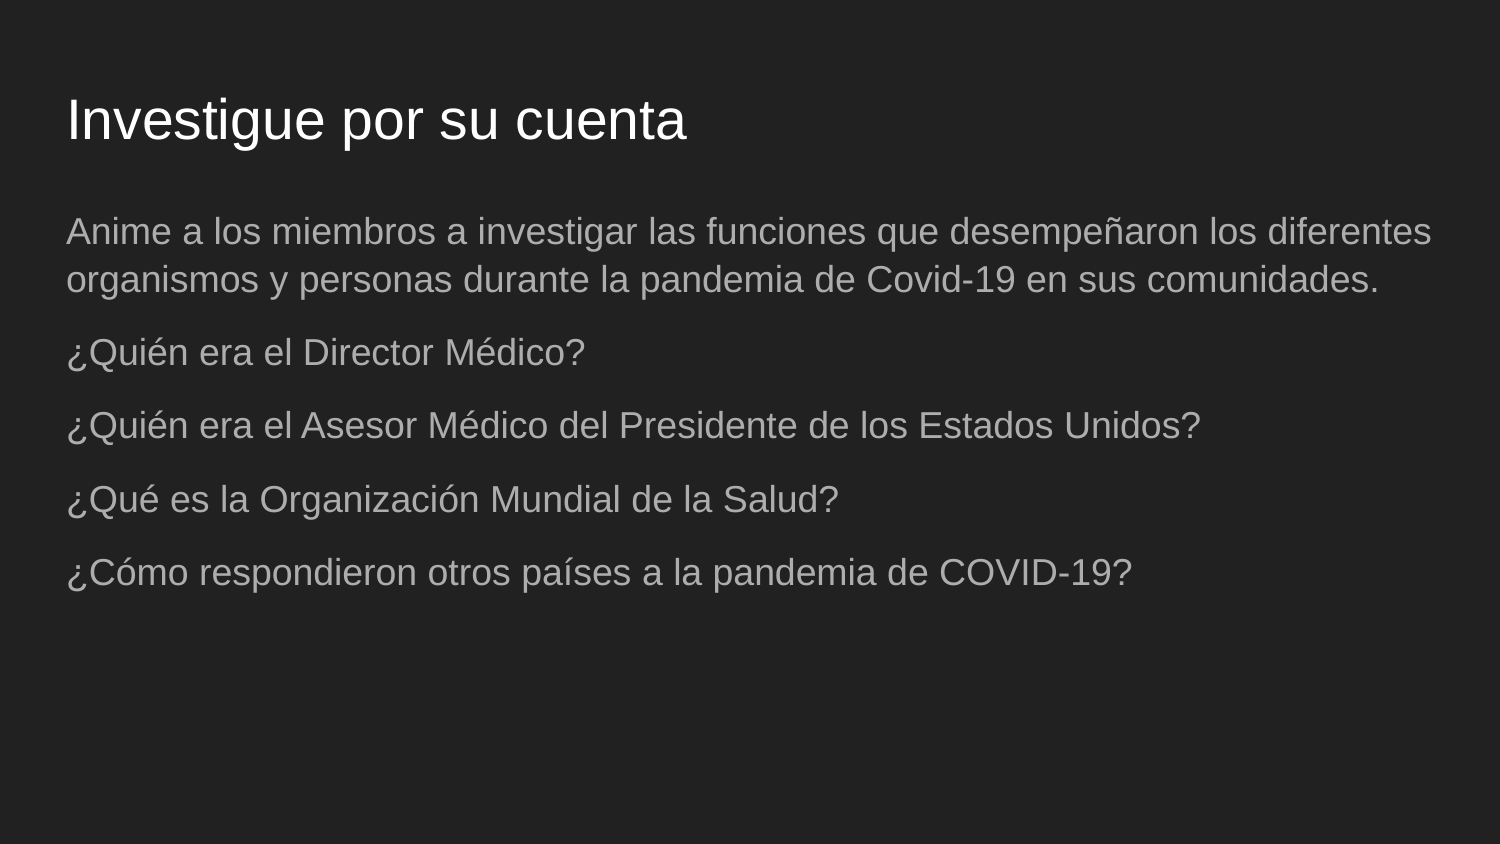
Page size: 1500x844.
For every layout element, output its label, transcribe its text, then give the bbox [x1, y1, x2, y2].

title Investigue por su cuenta [51, 72, 1449, 167]
list Anime a los miembros a investigar las funciones que desempeñaron los diferentes organismos y personas durante la pandemia de Covid-19 en sus comunidades. ¿Quién era el Director Médico? ¿Quién era el Asesor Médico del Presidente de los Estados Unidos? ¿Qué es la Organización Mundial de la Salud? ¿Cómo respondieron otros países a la pandemia de COVID-19? [51, 189, 1449, 750]
